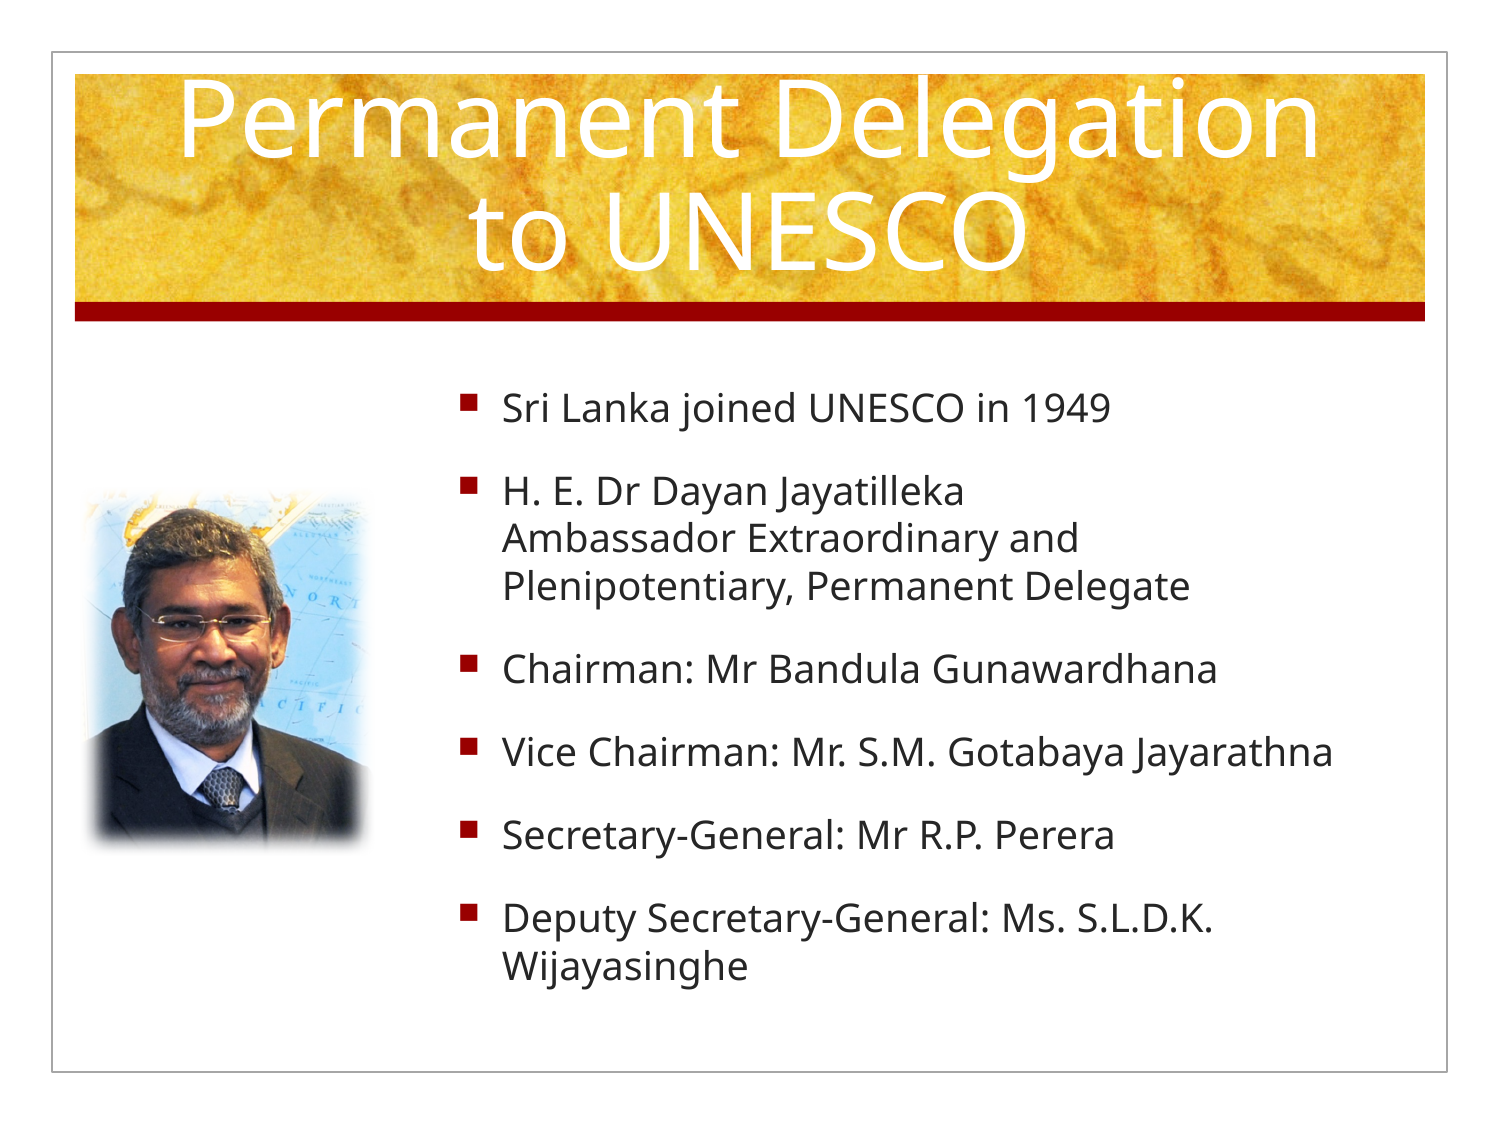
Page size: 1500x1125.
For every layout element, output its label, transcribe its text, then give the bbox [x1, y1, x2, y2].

picture [75, 74, 1425, 301]
picture [78, 485, 376, 858]
title Permanent Delegation to UNESCO [108, 74, 1392, 292]
list Sri Lanka joined UNESCO in 1949 H. E. Dr Dayan Jayatilleka Ambassador Extraordinary and Plenipotentiary, Permanent Delegate Chairman: Mr Bandula Gunawardhana Vice Chairman: Mr. S.M. Gotabaya Jayarathna Secretary-General: Mr R.P. Perera Deputy Secretary-General: Ms. S.L.D.K. Wijayasinghe [442, 375, 1392, 1005]
